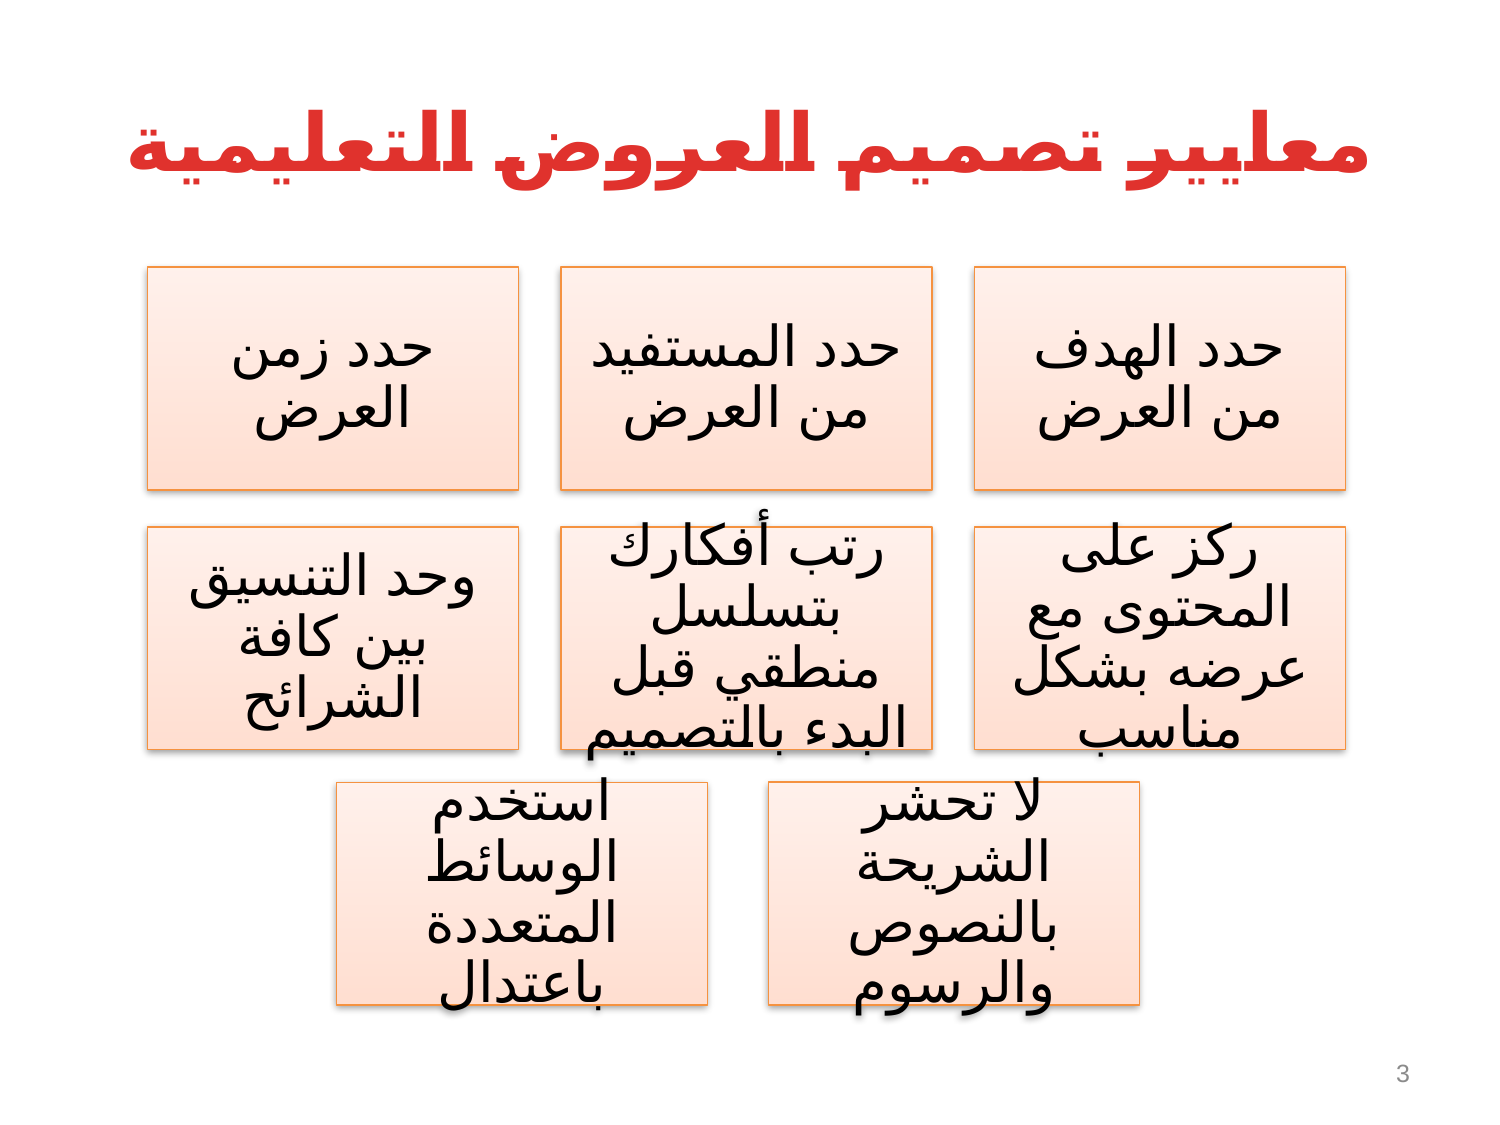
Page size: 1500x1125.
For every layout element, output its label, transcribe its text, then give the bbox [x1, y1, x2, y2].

title معايير تصميم العروض التعليمية [75, 45, 1425, 233]
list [74, 262, 1426, 1006]
slide_number 3 [1074, 1042, 1425, 1103]
